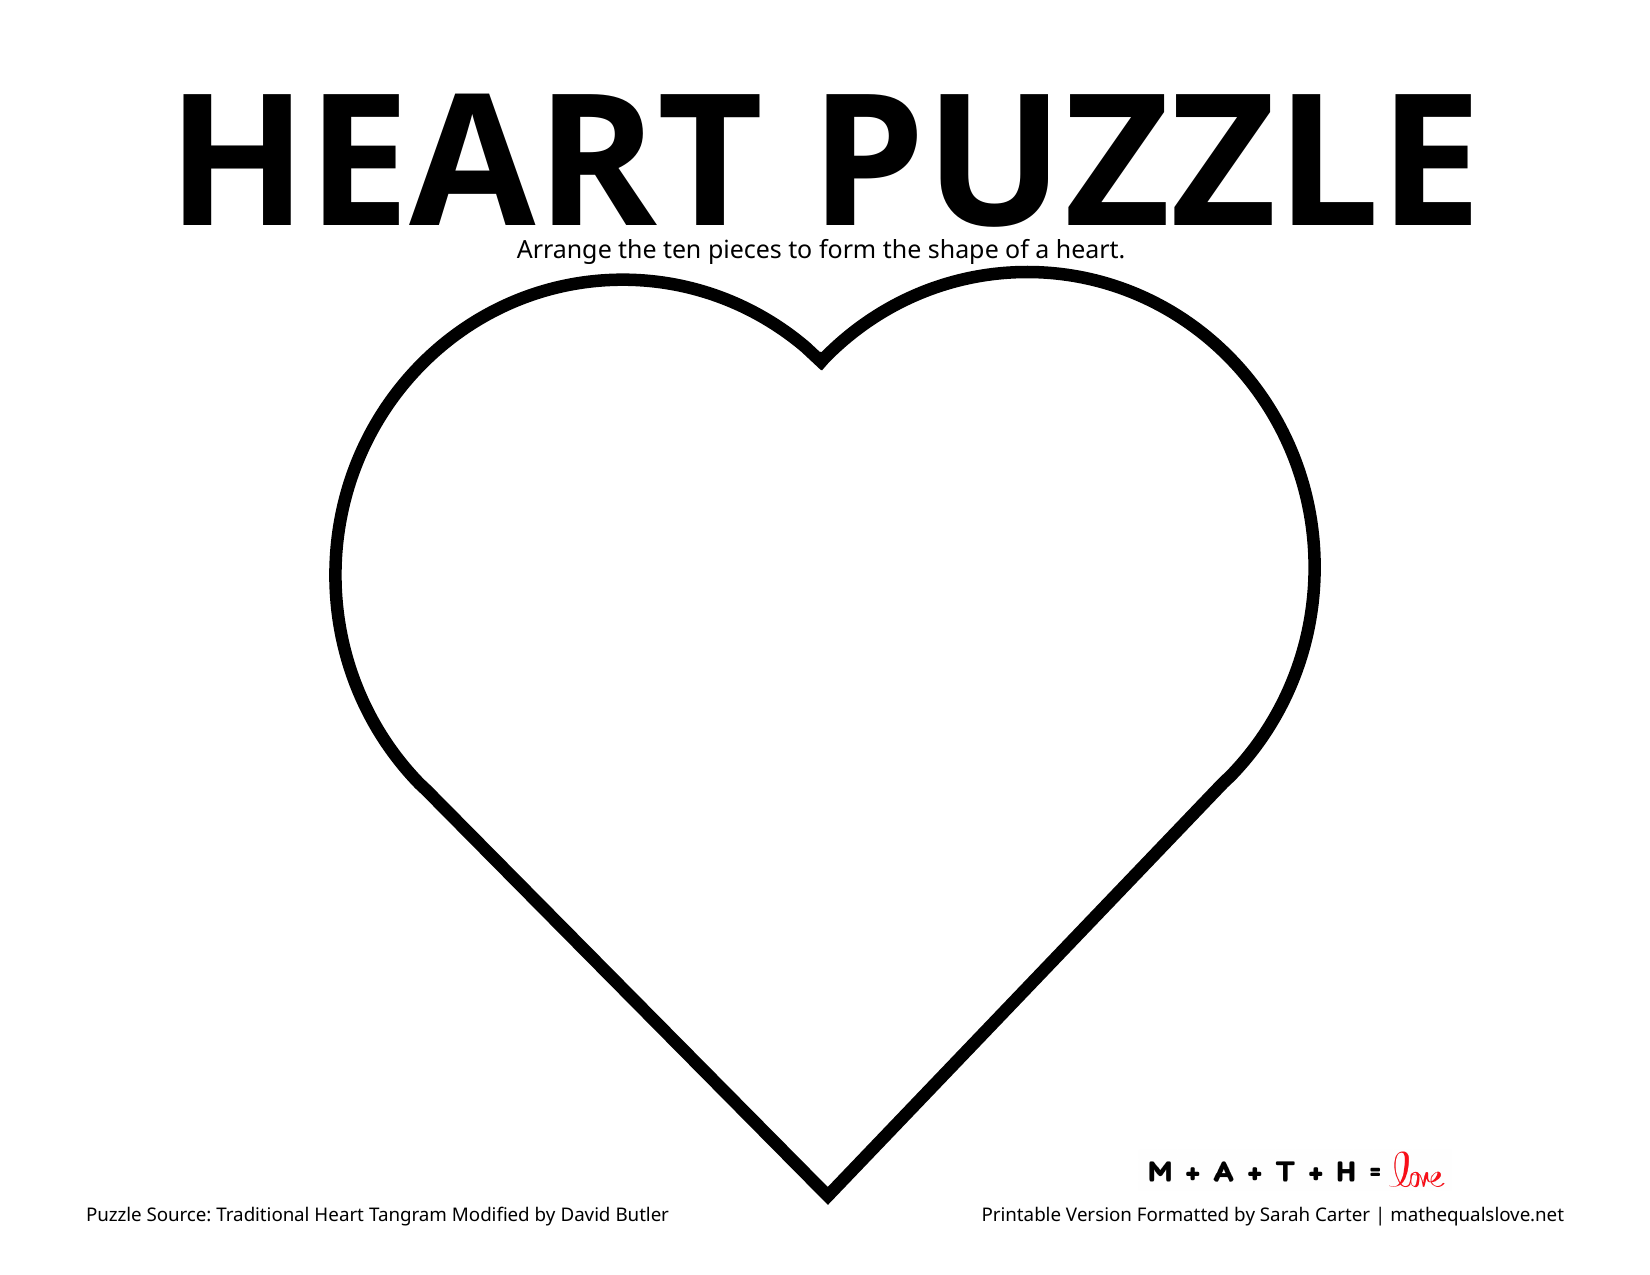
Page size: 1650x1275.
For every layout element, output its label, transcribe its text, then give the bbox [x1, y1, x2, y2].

text_box HEART PUZZLE [74, 34, 1575, 226]
picture [1137, 1148, 1452, 1192]
text_box [333, 272, 1317, 1190]
text_box Puzzle Source: Traditional Heart Tangram Modified by David Butler [0, 1190, 511, 1275]
text_box Printable Version Formatted by Sarah Carter | mathequalslove.net [511, 1190, 1650, 1275]
text_box Arrange the ten pieces to form the shape of a heart. [74, 226, 1575, 272]
